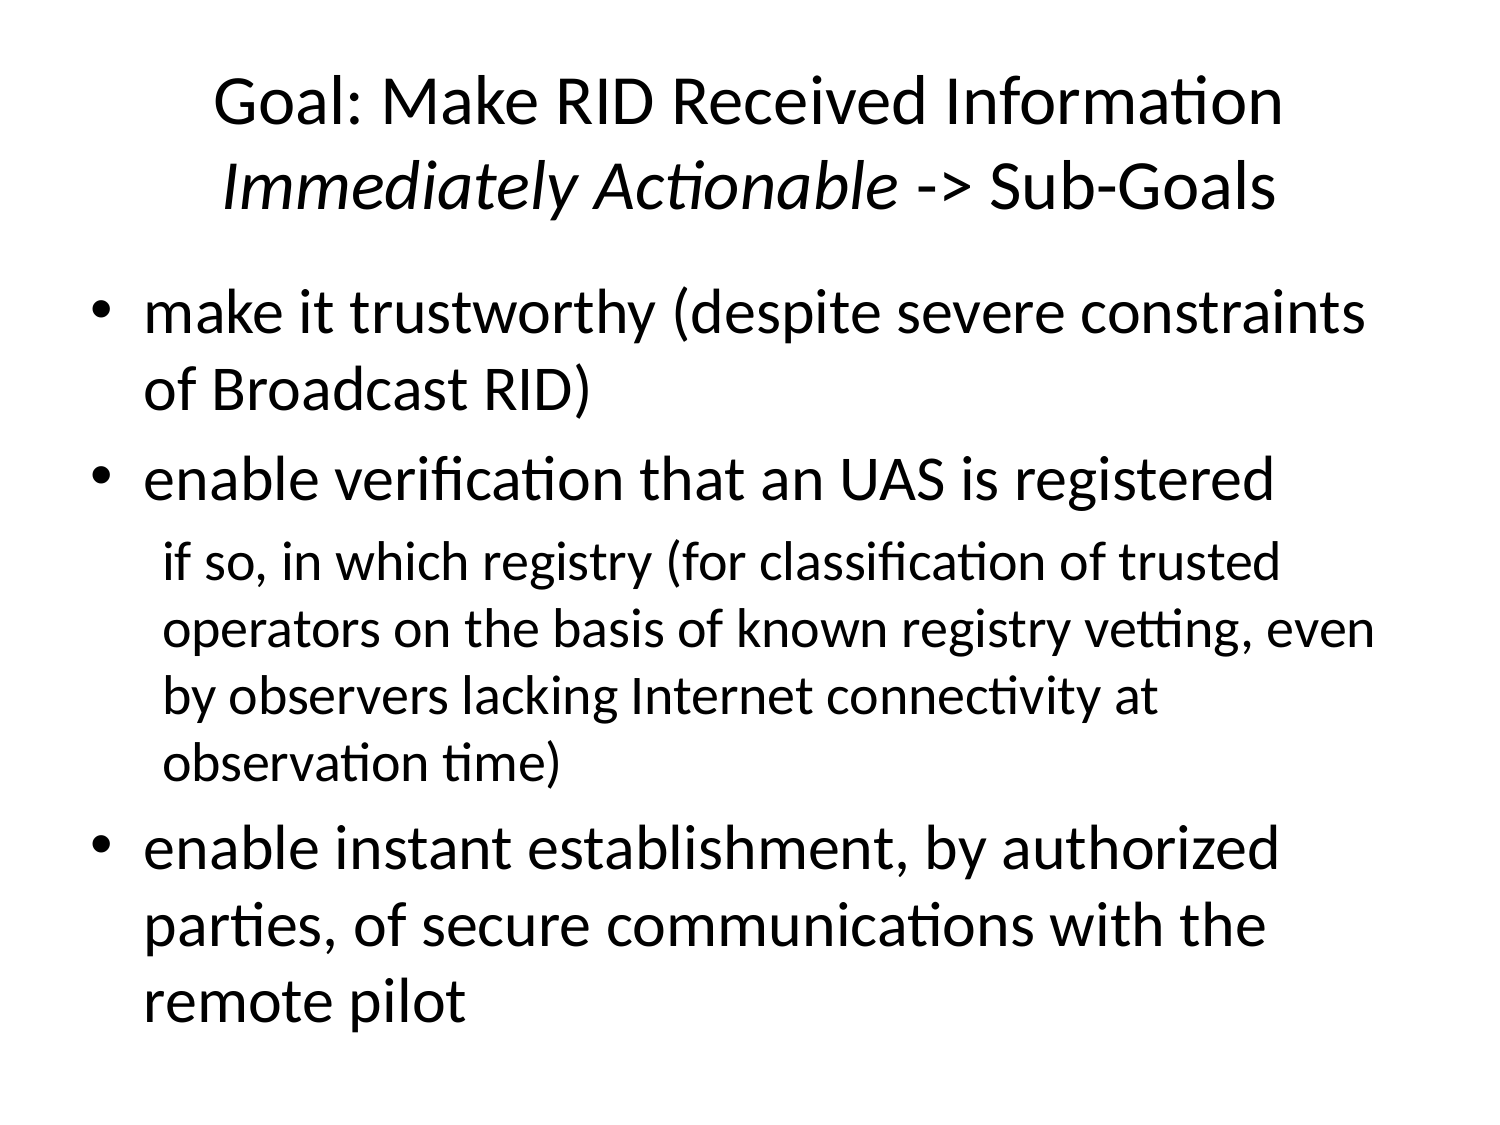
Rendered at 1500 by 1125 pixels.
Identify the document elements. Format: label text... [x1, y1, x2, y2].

title Goal: Make RID Received Information Immediately Actionable -> Sub-Goals [75, 45, 1425, 233]
list make it trustworthy (despite severe constraints of Broadcast RID) enable verification that an UAS is registered if so, in which registry (for classification of trusted operators on the basis of known registry vetting, even by observers lacking Internet connectivity at observation time) enable instant establishment, by authorized parties, of secure communications with the remote pilot [75, 262, 1450, 1050]
